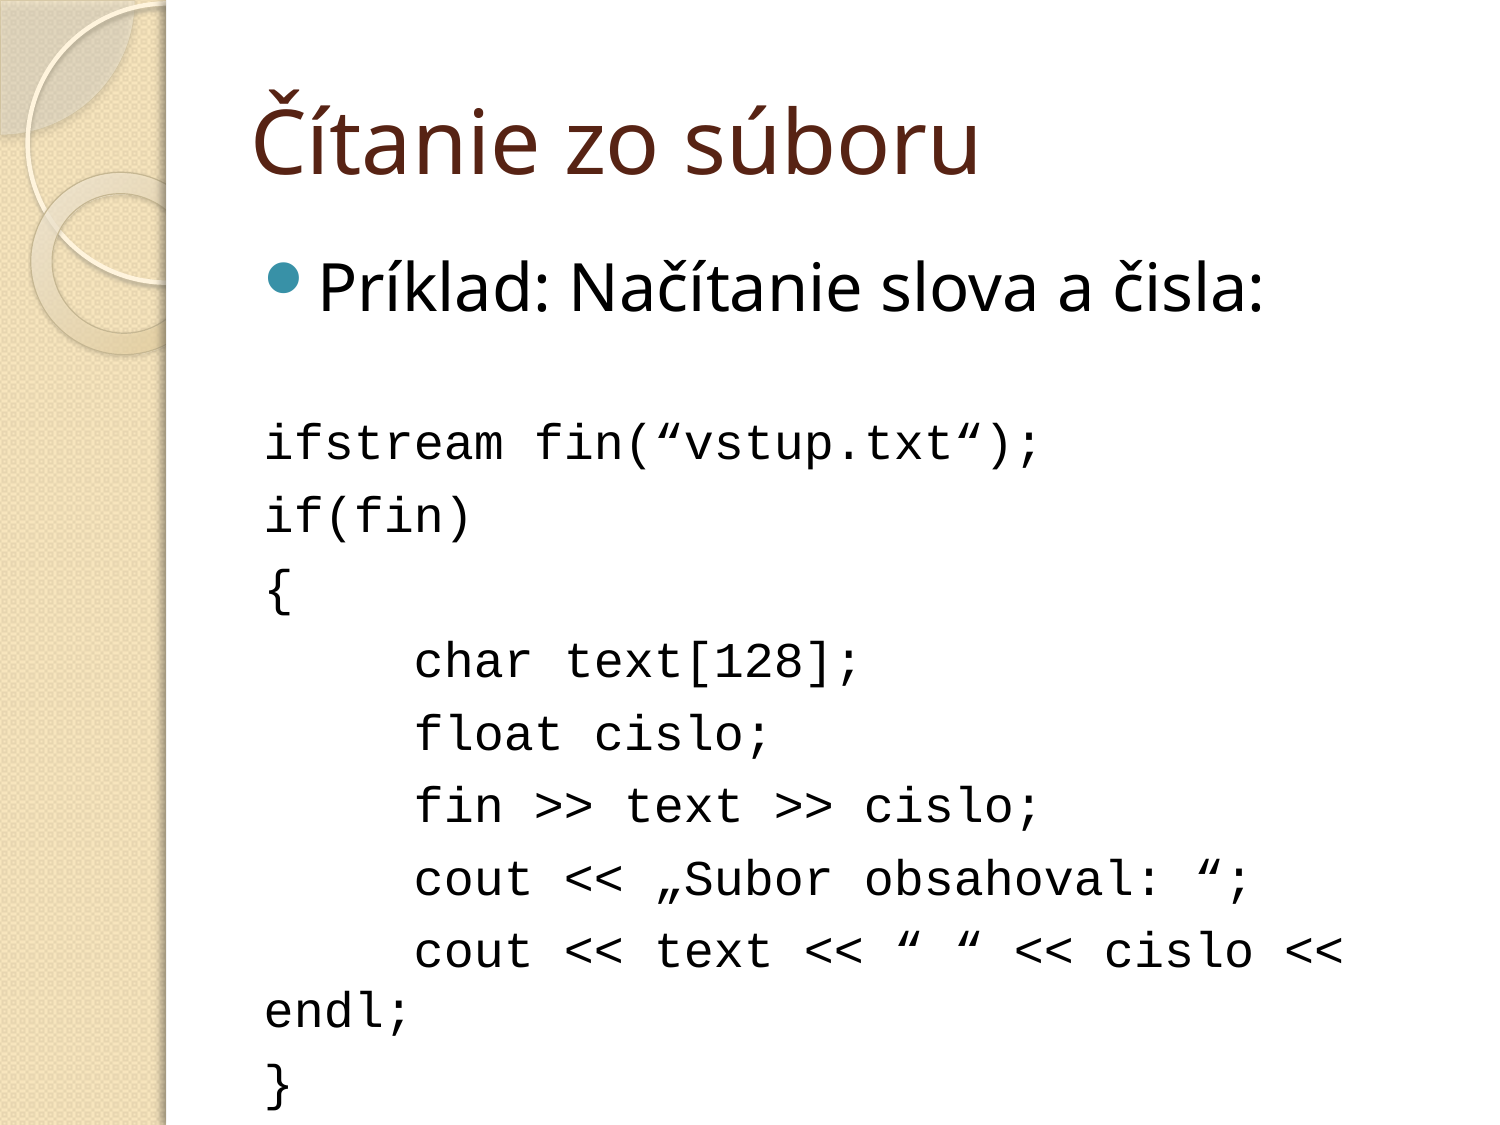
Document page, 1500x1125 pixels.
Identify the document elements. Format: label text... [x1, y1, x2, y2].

list Príklad: Načítanie slova a čisla: ifstream fin(“vstup.txt“); if(fin) { char text[128]; float cislo; fin >> text >> cislo; cout << „Subor obsahoval: “; cout << text << “ “ << cislo << endl; } [235, 237, 1466, 1125]
title Čítanie zo súboru [235, 45, 1466, 233]
